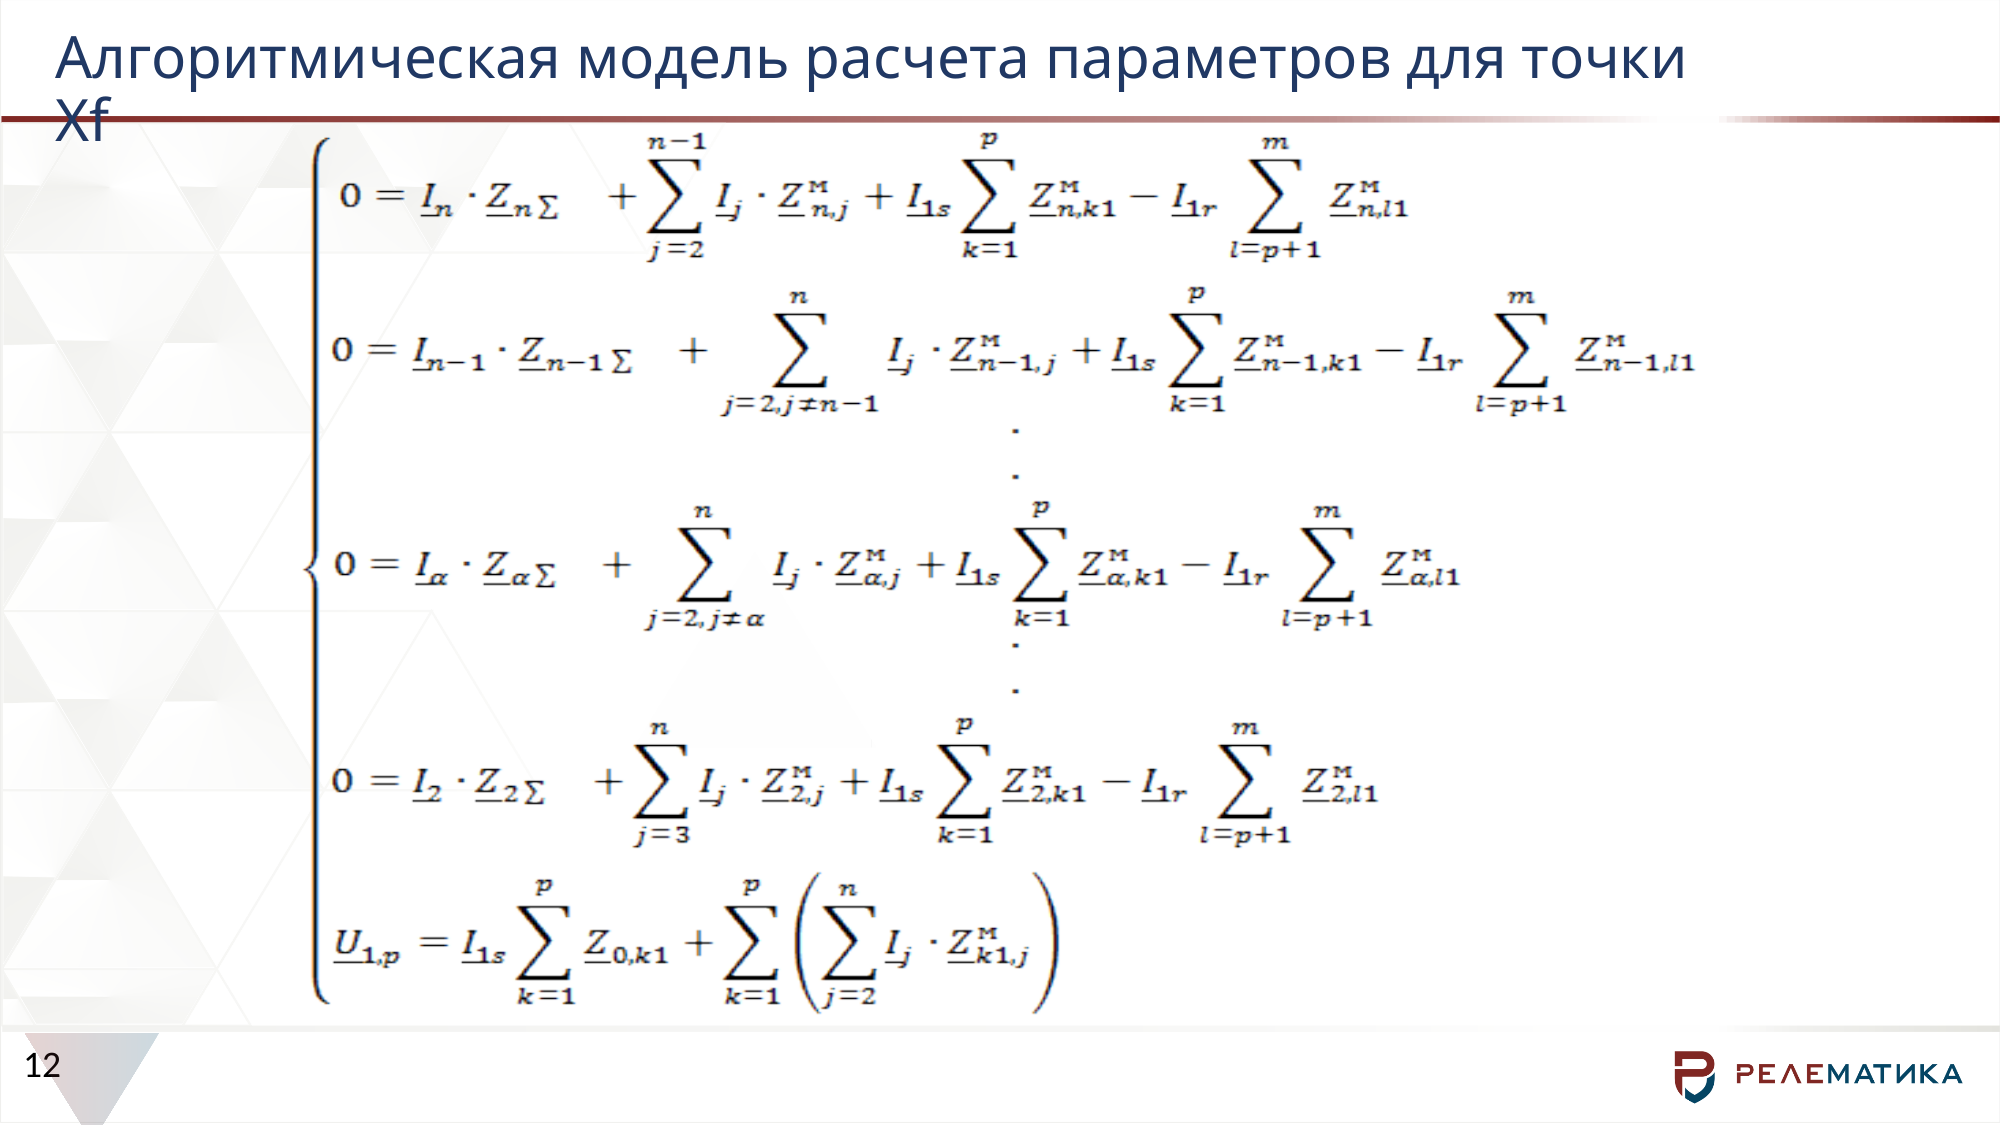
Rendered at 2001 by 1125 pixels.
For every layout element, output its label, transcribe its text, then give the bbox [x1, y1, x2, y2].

title Алгоритмическая модель расчета параметров для точки Xf [40, 21, 1766, 102]
picture [0, 0, 2000, 1123]
